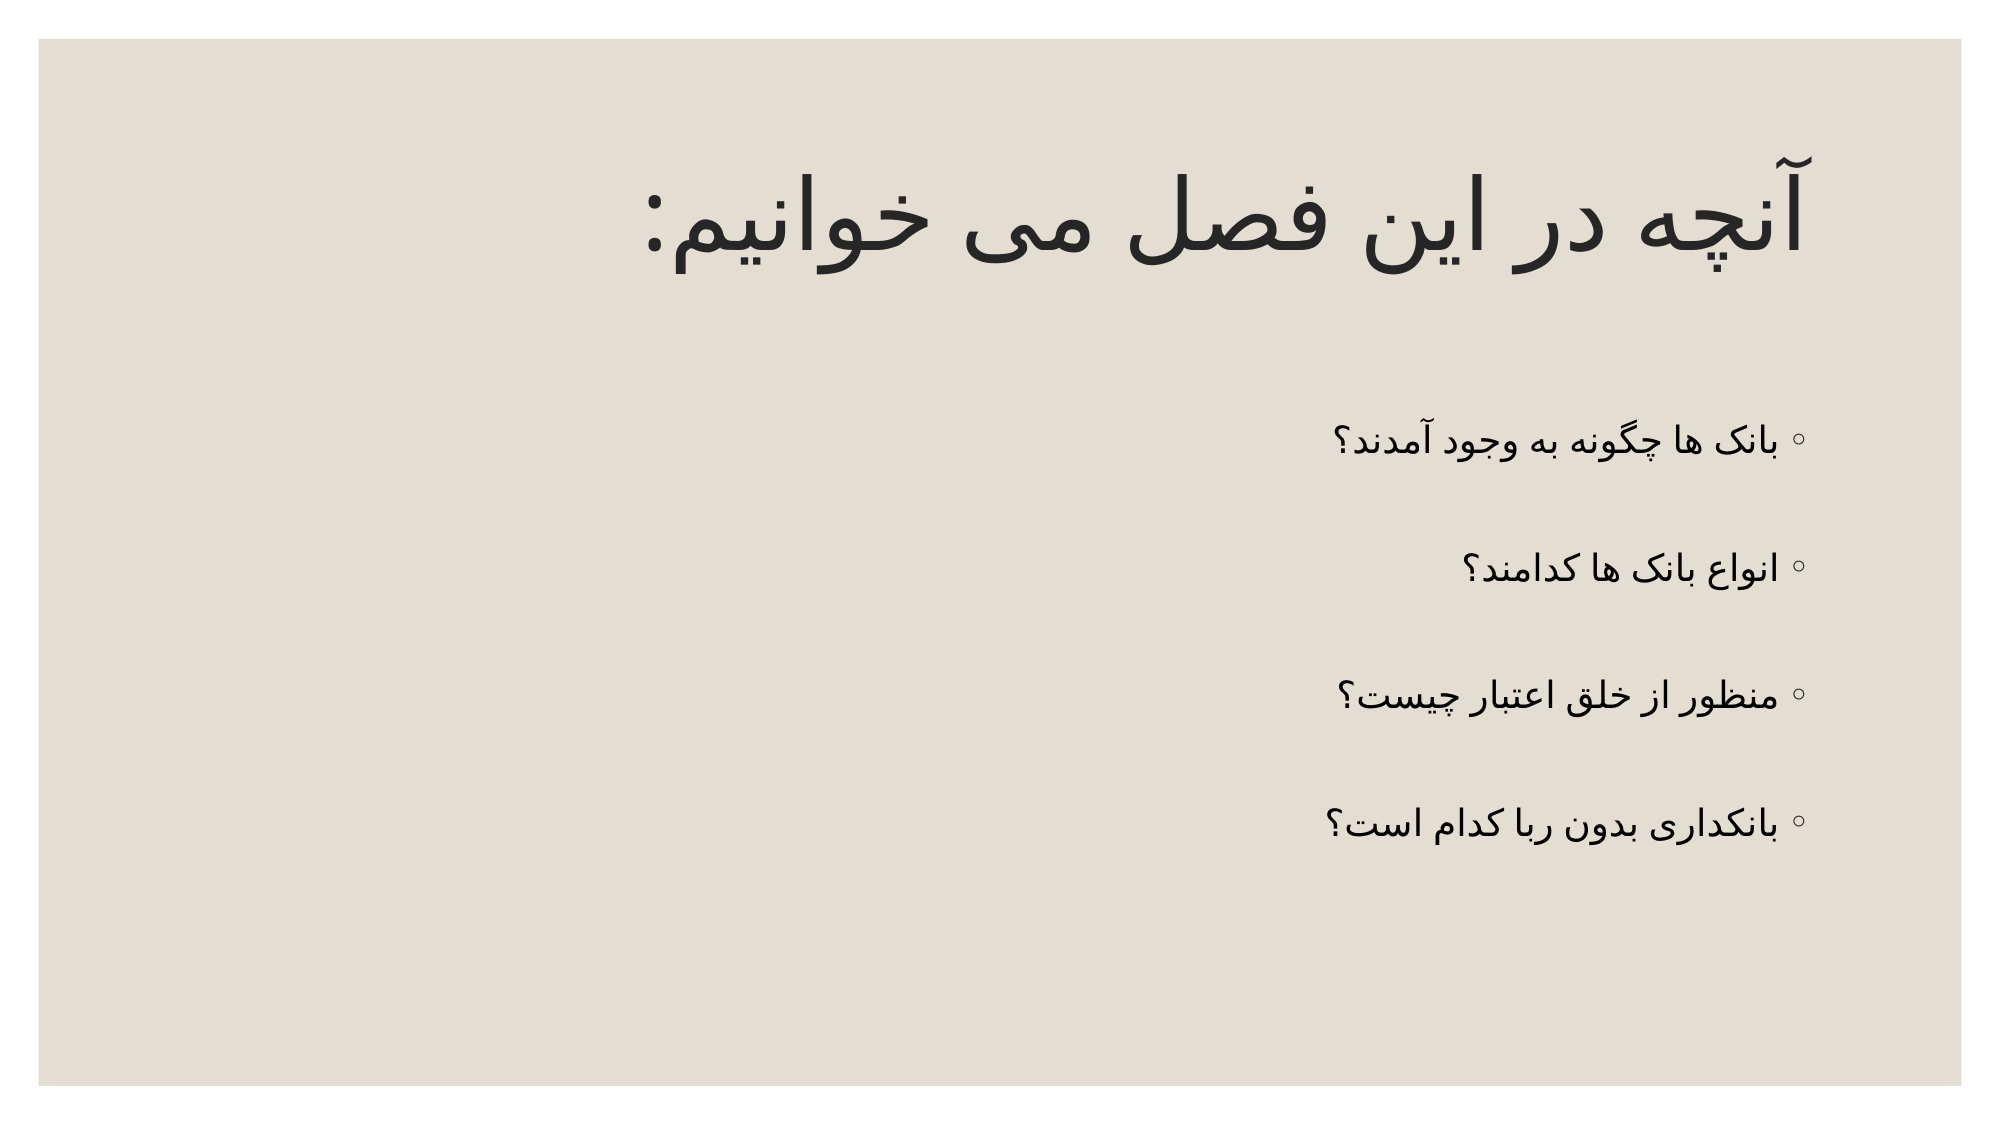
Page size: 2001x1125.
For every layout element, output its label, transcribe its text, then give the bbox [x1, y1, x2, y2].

list بانک ها چگونه به وجود آمدند؟ انواع بانک ها کدامند؟ منظور از خلق اعتبار چیست؟ بانکداری بدون ربا کدام است؟ [174, 345, 1825, 990]
title آنچه در این فصل می خوانیم: [174, 105, 1825, 331]
